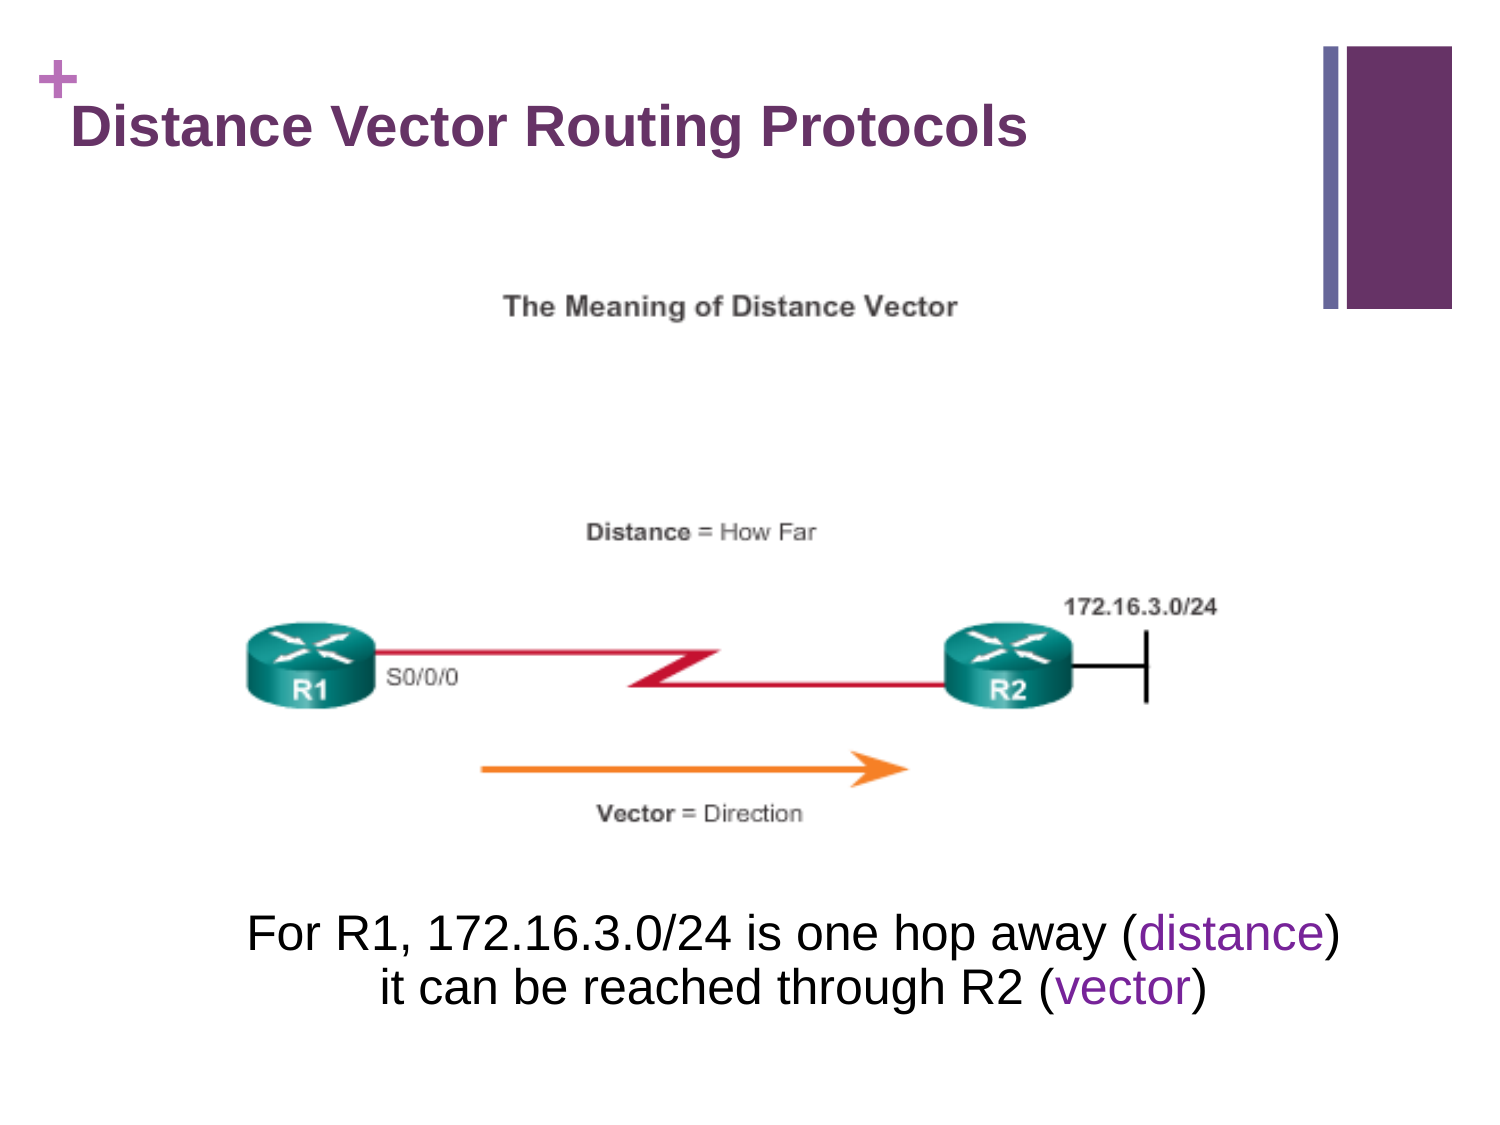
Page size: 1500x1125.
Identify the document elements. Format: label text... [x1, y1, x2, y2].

title Distance Vector Routing Protocols [55, 80, 1443, 224]
picture [174, 286, 1273, 851]
